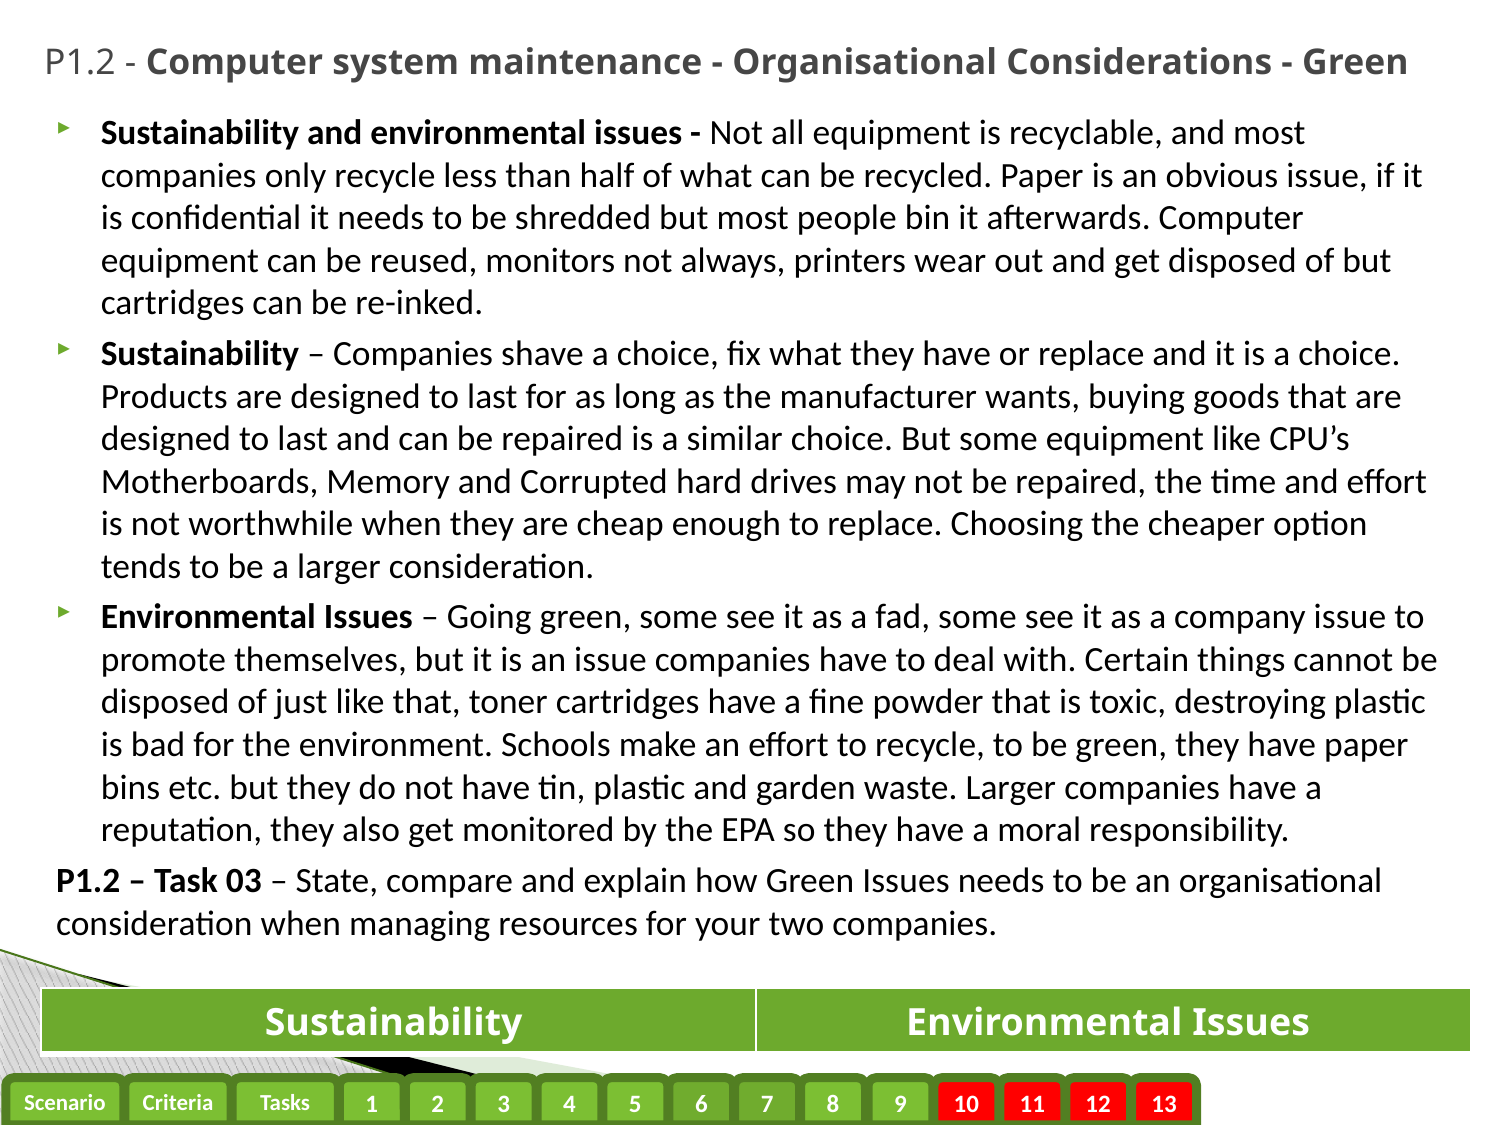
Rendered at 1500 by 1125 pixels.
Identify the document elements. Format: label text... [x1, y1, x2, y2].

table_header Sustainability [42, 989, 755, 1051]
title P1.2 - Computer system maintenance - Organisational Considerations - Green [29, 30, 1463, 90]
list Sustainability and environmental issues - Not all equipment is recyclable, and most companies only recycle less than half of what can be recycled. Paper is an obvious issue, if it is confidential it needs to be shredded but most people bin it afterwards. Computer equipment can be reused, monitors not always, printers wear out and get disposed of but cartridges can be re-inked. Sustainability – Companies shave a choice, fix what they have or replace and it is a choice. Products are designed to last for as long as the manufacturer wants, buying goods that are designed to last and can be repaired is a similar choice. But some equipment like CPU’s Motherboards, Memory and Corrupted hard drives may not be repaired, the time and effort is not worthwhile when they are cheap enough to replace. Choosing the cheaper option tends to be a larger consideration. Environmental Issues – Going green, some see it as a fad, some see it as a company issue to promote themselves, but it is an issue companies have to deal with. Certain things cannot be disposed of just like that, toner cartridges have a fine powder that is toxic, destroying plastic is bad for the environment. Schools make an effort to recycle, to be green, they have paper bins etc. but they do not have tin, plastic and garden waste. Larger companies have a reputation, they also get monitored by the EPA so they have a moral responsibility. P1.2 – Task 03 – State, compare and explain how Green Issues needs to be an organisational consideration when managing resources for your two companies. [41, 101, 1459, 965]
table_header Environmental Issues [757, 989, 1470, 1051]
